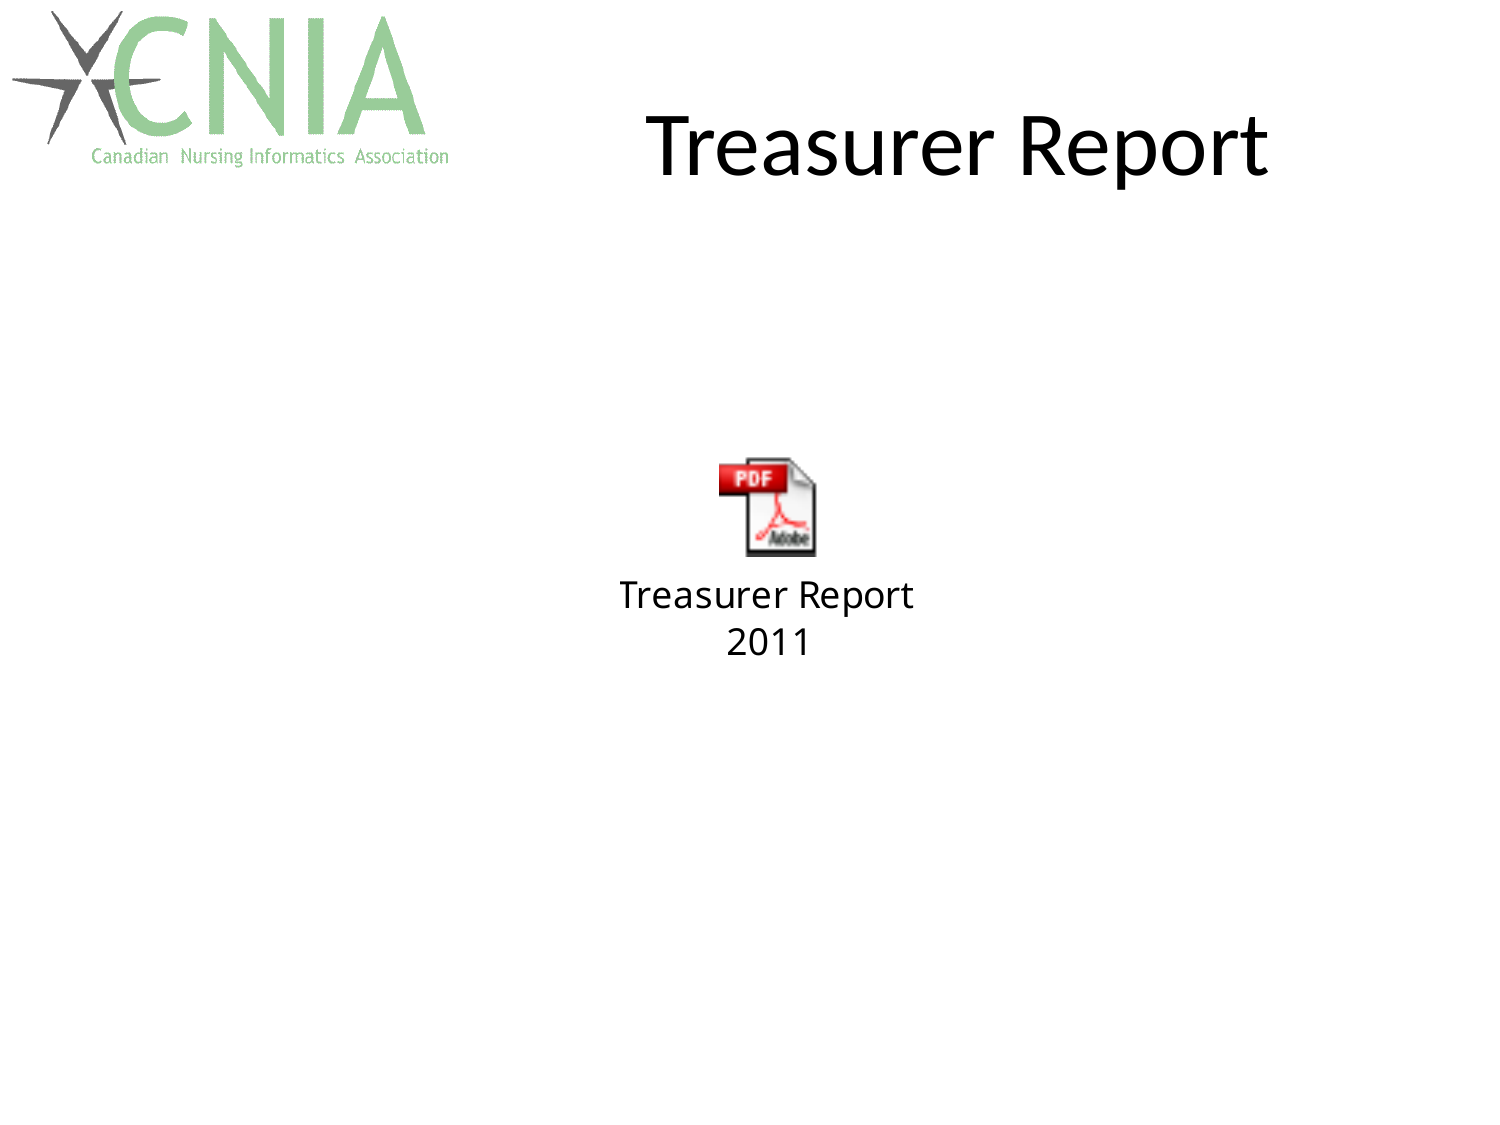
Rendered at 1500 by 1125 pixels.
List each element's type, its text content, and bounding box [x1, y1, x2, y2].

title Treasurer Report [491, 44, 1426, 233]
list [619, 455, 920, 709]
picture [0, 0, 453, 170]
